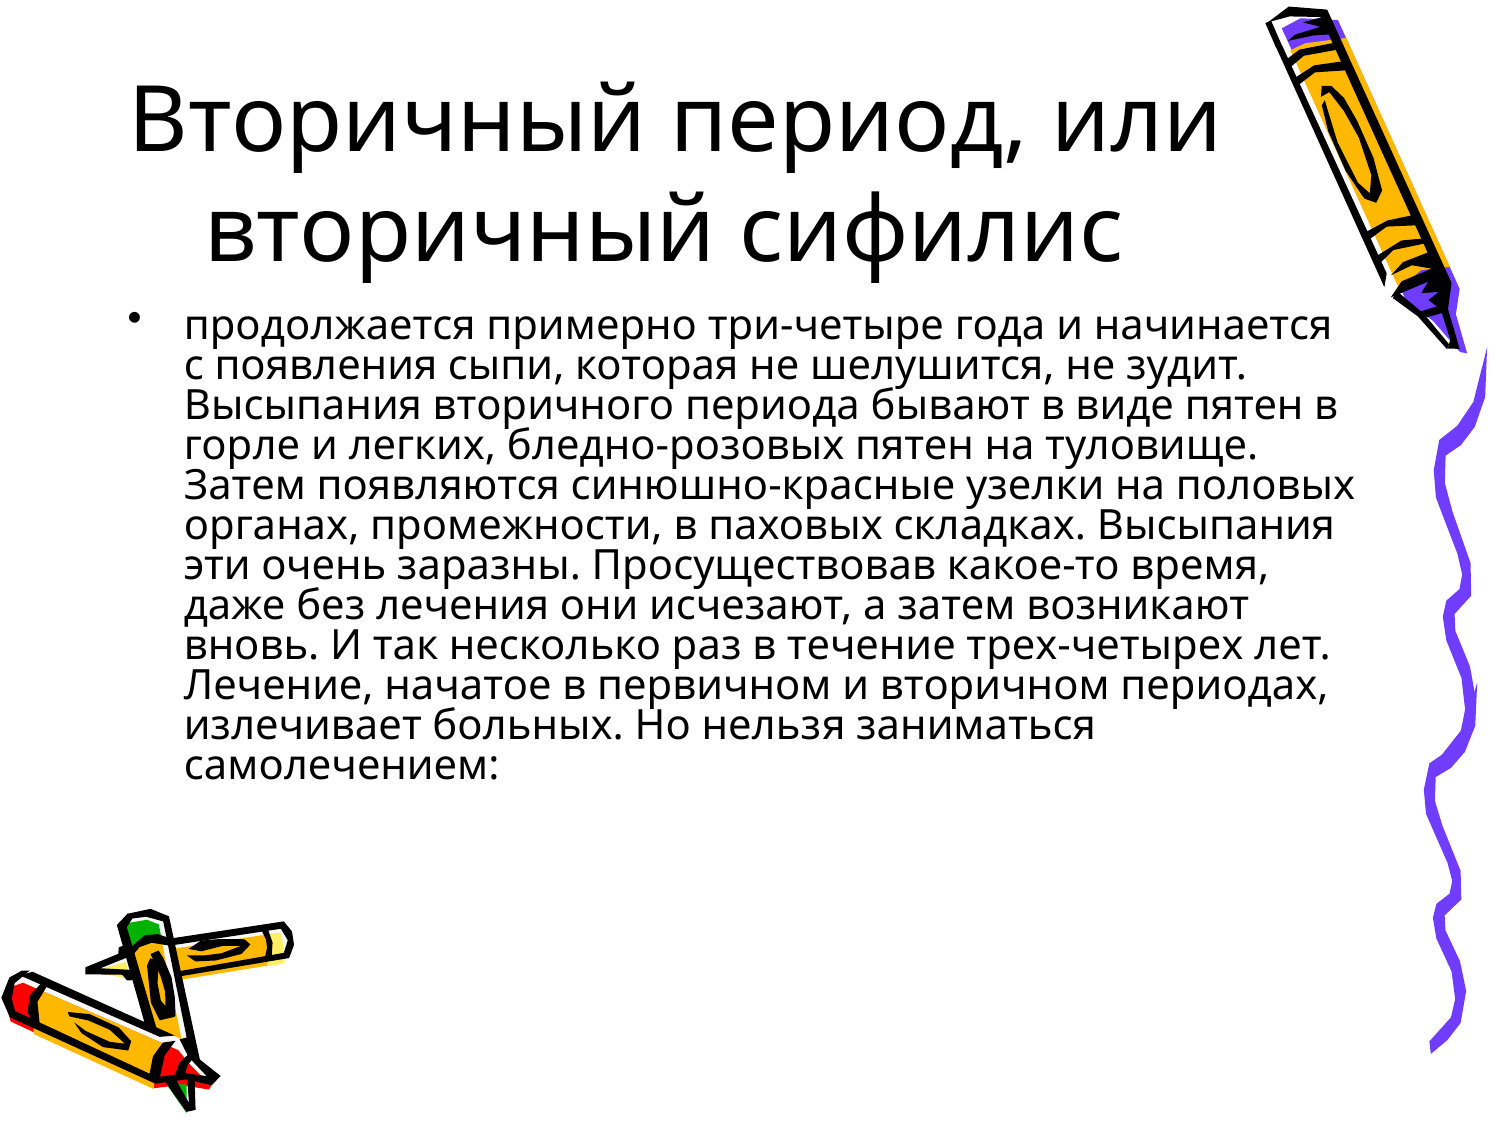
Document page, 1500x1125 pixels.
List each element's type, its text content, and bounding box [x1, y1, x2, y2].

title Вторичный период, или вторичный сифилис [112, 24, 1240, 288]
list про­должается примерно три-четыре года и начинается с появления сыпи, которая не шелушится, не зудит. Высыпания вторичного периода бывают в виде пятен в горле и легких, бледно-розовых пятен на туловище. Затем появляются синюшно-красные узелки на половых органах, промежности, в паховых складках. Высыпания эти очень заразны. Просуществовав какое-то время, даже без лечения они исчезают, а затем возникают вновь. И так несколько раз в течение трех-четырех лет. Лечение, начатое в первичном и вторичном периодах, излечивает больных. Но нельзя заниматься самолечением: [112, 299, 1376, 901]
